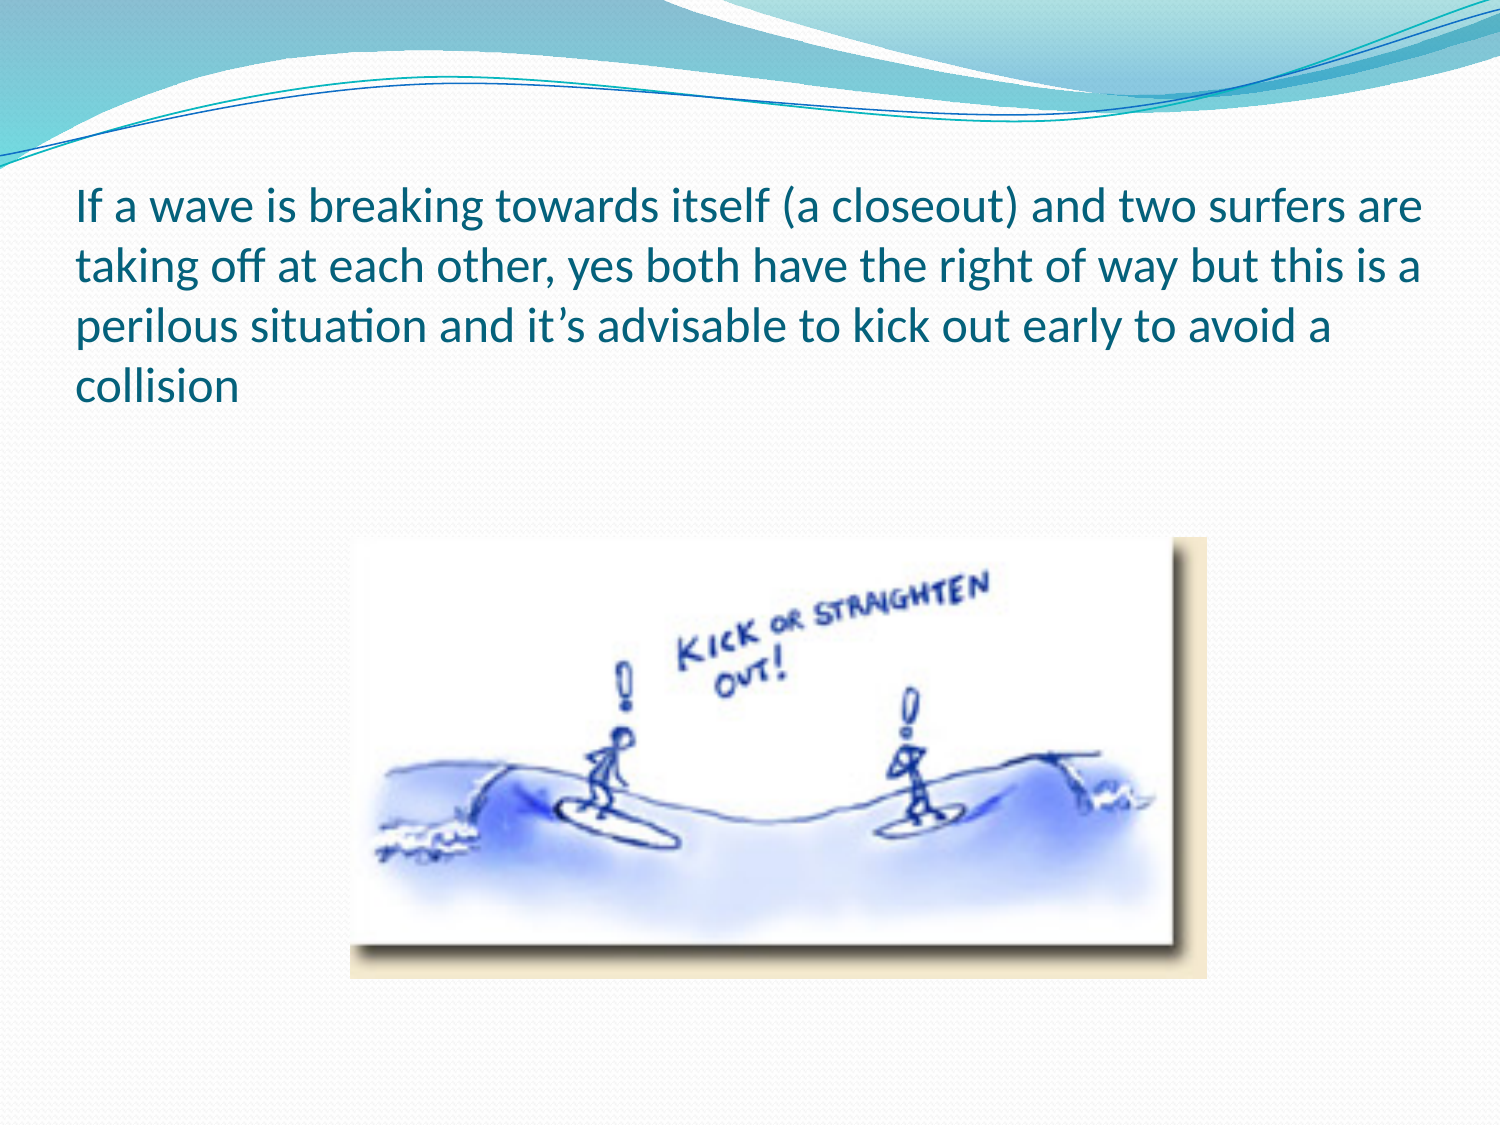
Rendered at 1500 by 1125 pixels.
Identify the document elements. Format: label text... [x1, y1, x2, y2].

title If a wave is breaking towards itself (a closeout) and two surfers are taking off at each other, yes both have the right of way but this is a perilous situation and it’s advisable to kick out early to avoid a collision [75, 115, 1438, 413]
picture [349, 537, 1207, 980]
